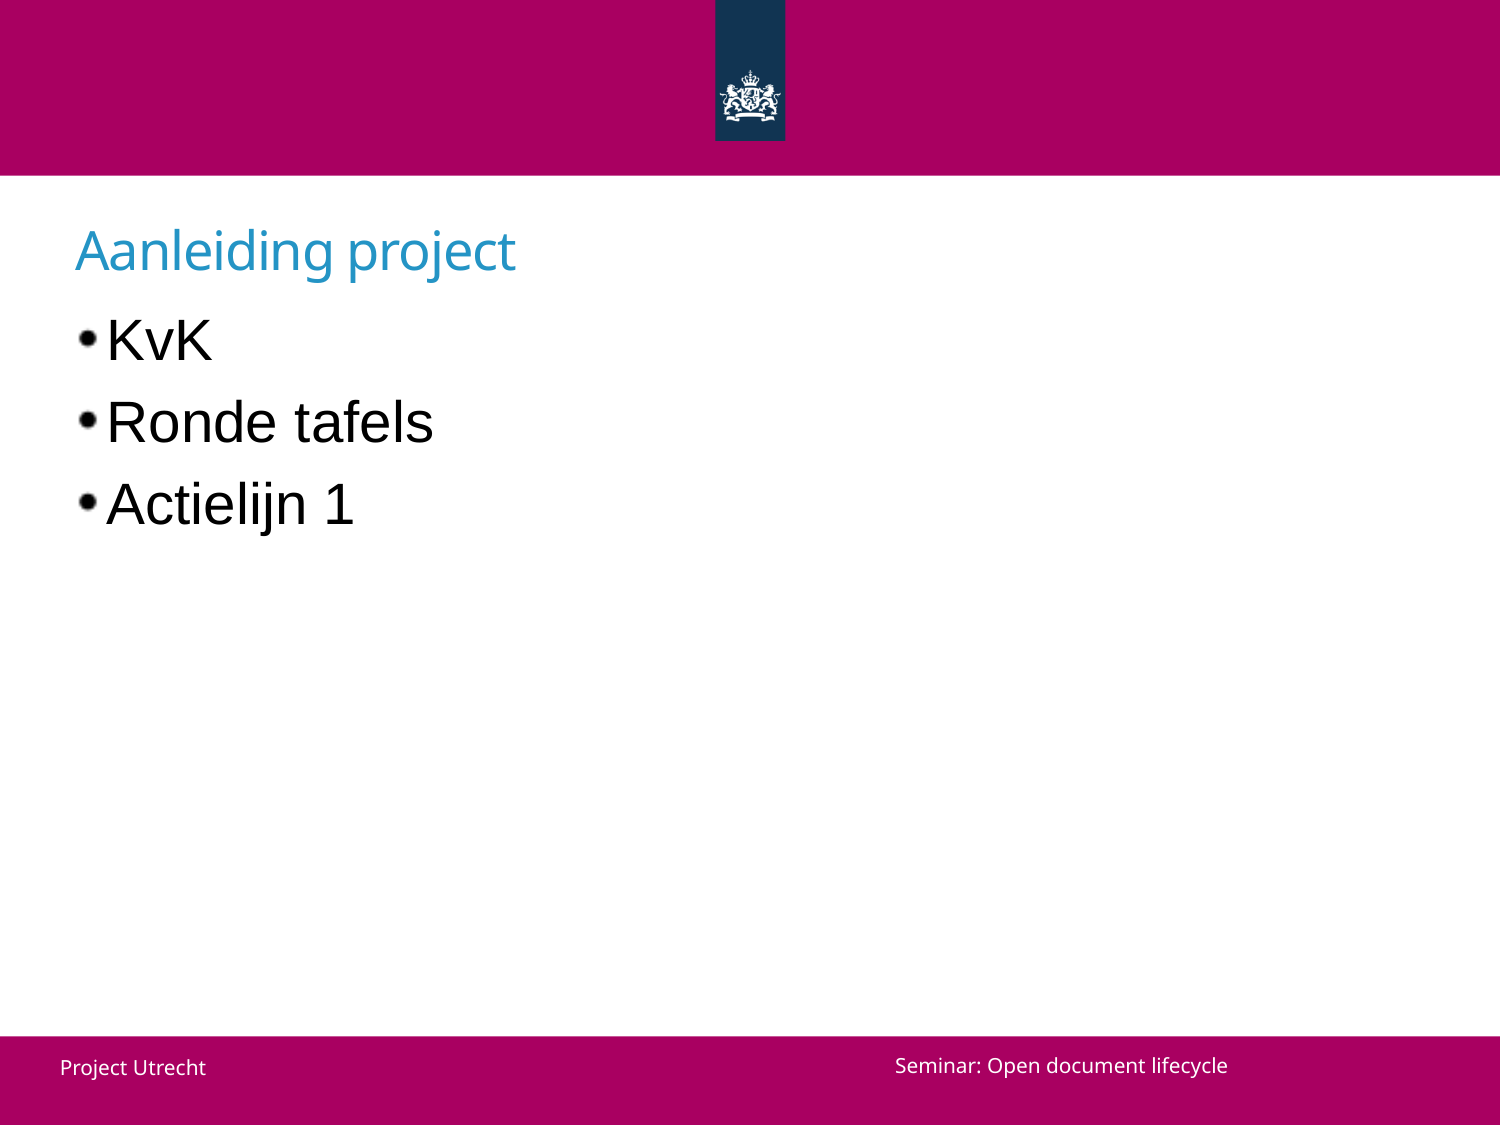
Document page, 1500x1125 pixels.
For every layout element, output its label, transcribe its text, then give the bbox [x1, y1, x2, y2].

picture [0, 0, 1500, 141]
title Aanleiding project [60, 201, 1348, 294]
picture [75, 317, 107, 358]
picture [75, 480, 107, 522]
footer Seminar: Open document lifecycle [880, 1044, 1500, 1092]
picture [75, 398, 107, 440]
list KvK Ronde tafels Actielijn 1 [59, 294, 1401, 1010]
